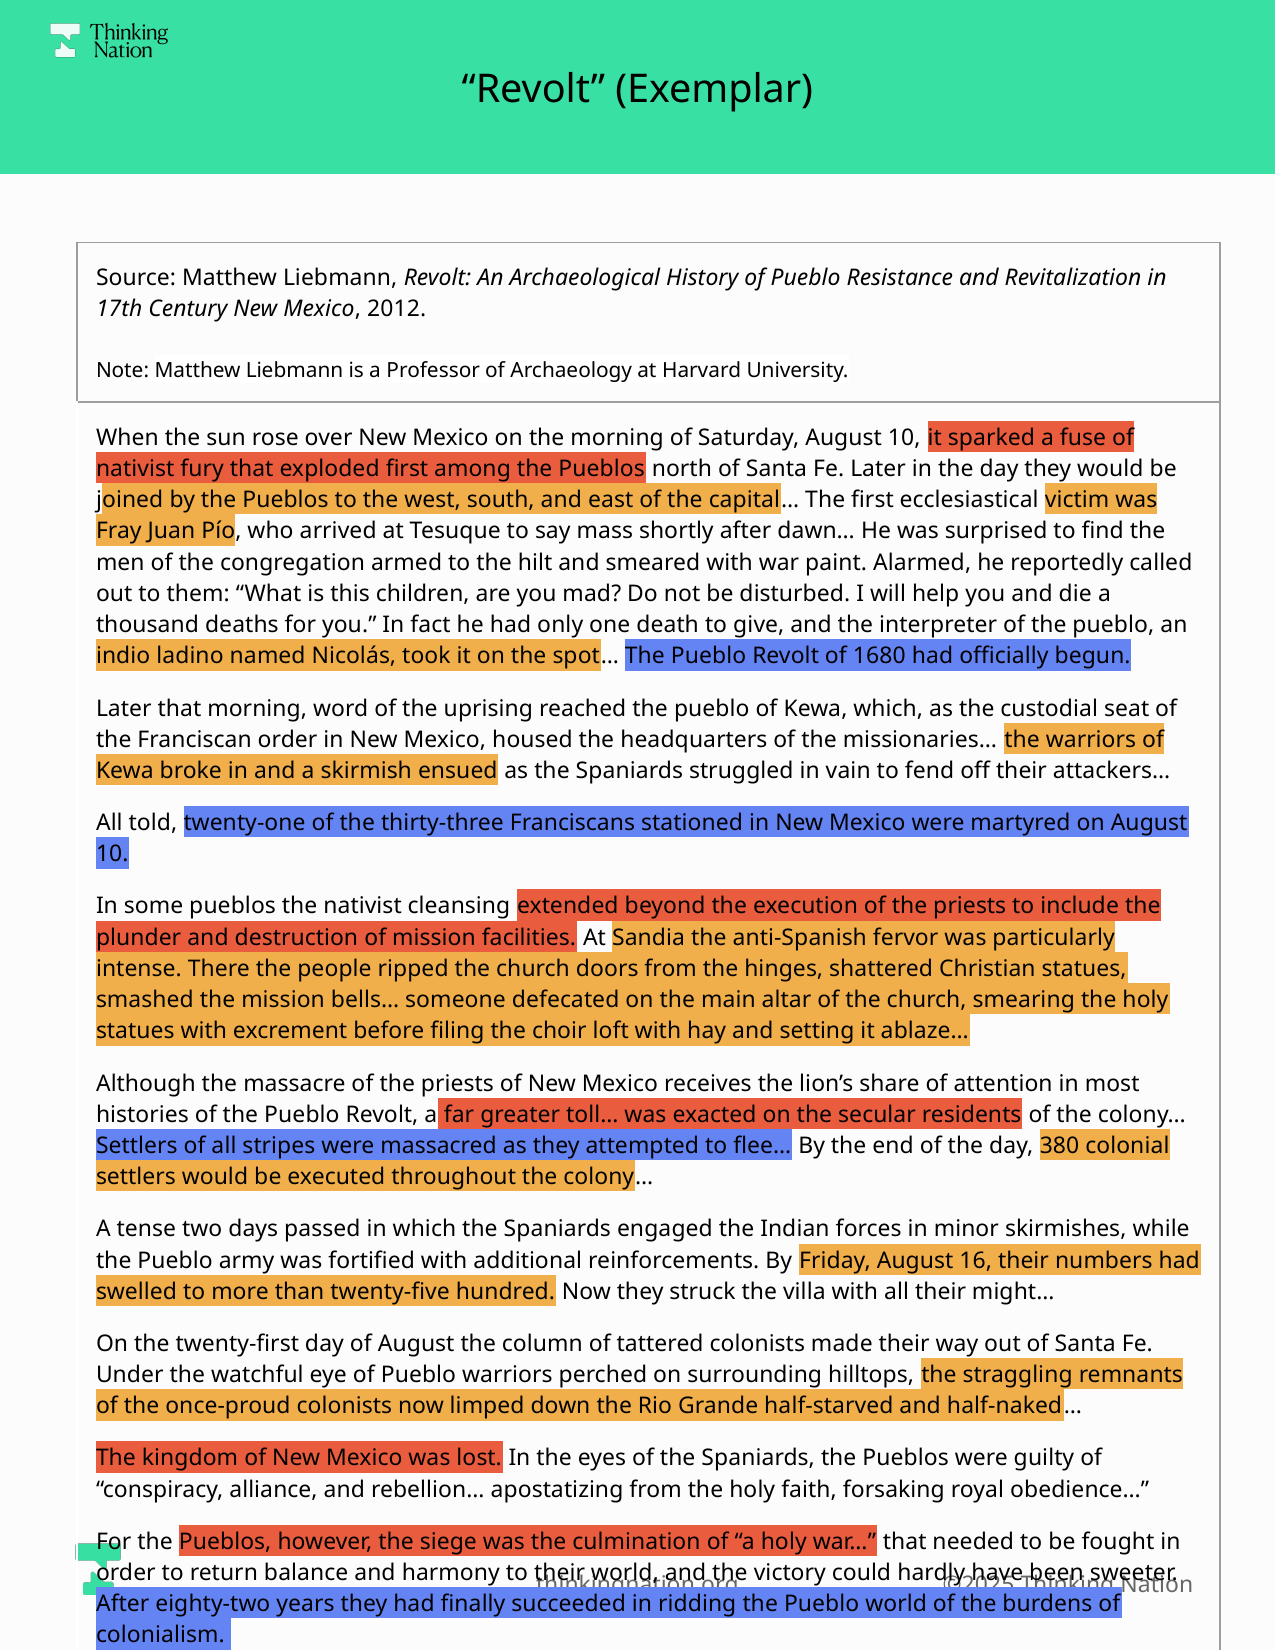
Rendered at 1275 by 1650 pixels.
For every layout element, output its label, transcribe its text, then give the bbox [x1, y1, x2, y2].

table_cell When the sun rose over New Mexico on the morning of Saturday, August 10, it sparked a fuse of nativist fury that exploded first among the Pueblos north of Santa Fe. Later in the day they would be joined by the Pueblos to the west, south, and east of the capital… The first ecclesiastical victim was Fray Juan Pío, who arrived at Tesuque to say mass shortly after dawn… He was surprised to find the men of the congregation armed to the hilt and smeared with war paint. Alarmed, he reportedly called out to them: “What is this children, are you mad? Do not be disturbed. I will help you and die a thousand deaths for you.” In fact he had only one death to give, and the interpreter of the pueblo, an indio ladino named Nicolás, took it on the spot… The Pueblo Revolt of 1680 had officially begun. Later that morning, word of the uprising reached the pueblo of Kewa, which, as the custodial seat of the Franciscan order in New Mexico, housed the headquarters of the missionaries… the warriors of Kewa broke in and a skirmish ensued as the Spaniards struggled in vain to fend off their attackers… All told, twenty-one of the thirty-three Franciscans stationed in New Mexico were martyred on August 10. In some pueblos the nativist cleansing extended beyond the execution of the priests to include the plunder and destruction of mission facilities. At Sandia the anti-Spanish fervor was particularly intense. There the people ripped the church doors from the hinges, shattered Christian statues, smashed the mission bells… someone defecated on the main altar of the church, smearing the holy statues with excrement before filing the choir loft with hay and setting it ablaze… Although the massacre of the priests of New Mexico receives the lion’s share of attention in most histories of the Pueblo Revolt, a far greater toll… was exacted on the secular residents of the colony… Settlers of all stripes were massacred as they attempted to flee… By the end of the day, 380 colonial settlers would be executed throughout the colony… A tense two days passed in which the Spaniards engaged the Indian forces in minor skirmishes, while the Pueblo army was fortified with additional reinforcements. By Friday, August 16, their numbers had swelled to more than twenty-five hundred. Now they struck the villa with all their might… On the twenty-first day of August the column of tattered colonists made their way out of Santa Fe. Under the watchful eye of Pueblo warriors perched on surrounding hilltops, the straggling remnants of the once-proud colonists now limped down the Rio Grande half-starved and half-naked… The kingdom of New Mexico was lost. In the eyes of the Spaniards, the Pueblos were guilty of “conspiracy, alliance, and rebellion… apostatizing from the holy faith, forsaking royal obedience…” For the Pueblos, however, the siege was the culmination of “a holy war…” that needed to be fought in order to return balance and harmony to their world, and the victory could hardly have been sweeter. After eighty-two years they had finally succeeded in ridding the Pueblo world of the burdens of colonialism. [78, 403, 1219, 1650]
table_header Source: Matthew Liebmann, Revolt: An Archaeological History of Pueblo Resistance and Revitalization in 17th Century New Mexico, 2012. Note: Matthew Liebmann is a Professor of Archaeology at Harvard University. [78, 243, 1219, 401]
picture [62, 1533, 134, 1605]
picture [36, 12, 172, 69]
text_box “Revolt” (Exemplar) [0, 0, 1275, 174]
